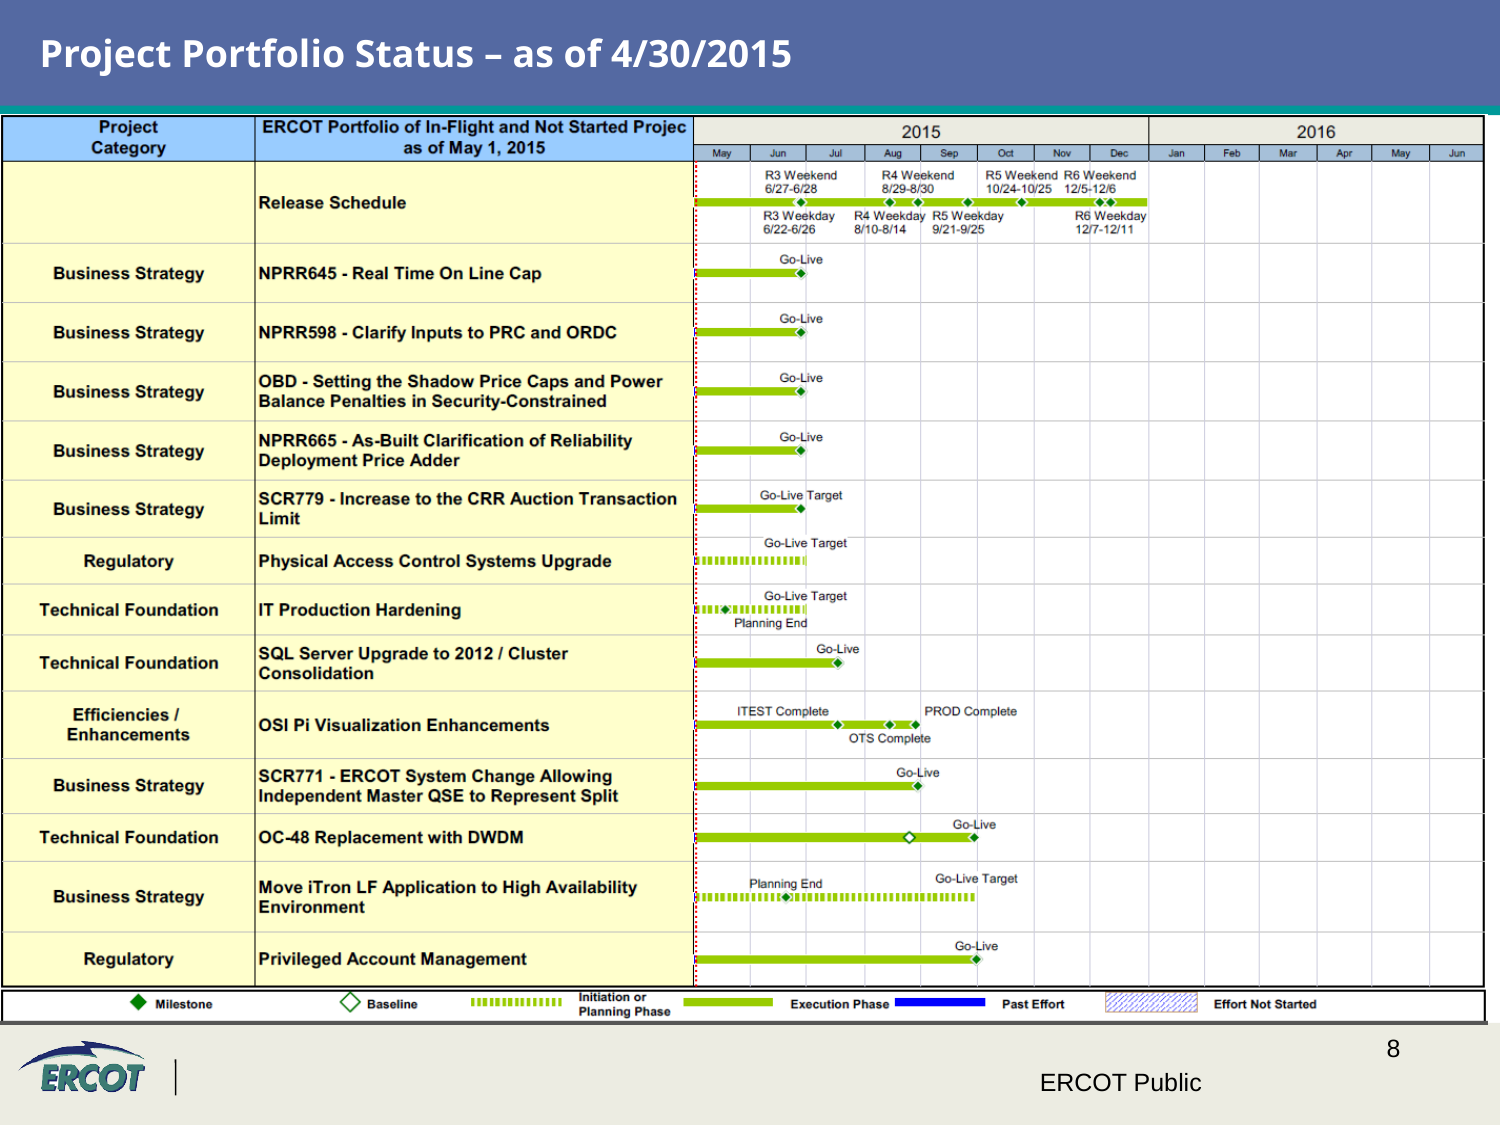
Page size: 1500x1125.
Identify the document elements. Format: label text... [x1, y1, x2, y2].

text_box [24, 22, 1450, 85]
picture [0, 114, 1488, 1026]
text_box Project Portfolio Status – as of 4/30/2015 [24, 30, 1163, 106]
footer ERCOT Public [1025, 1059, 1438, 1125]
picture [10, 1031, 151, 1111]
